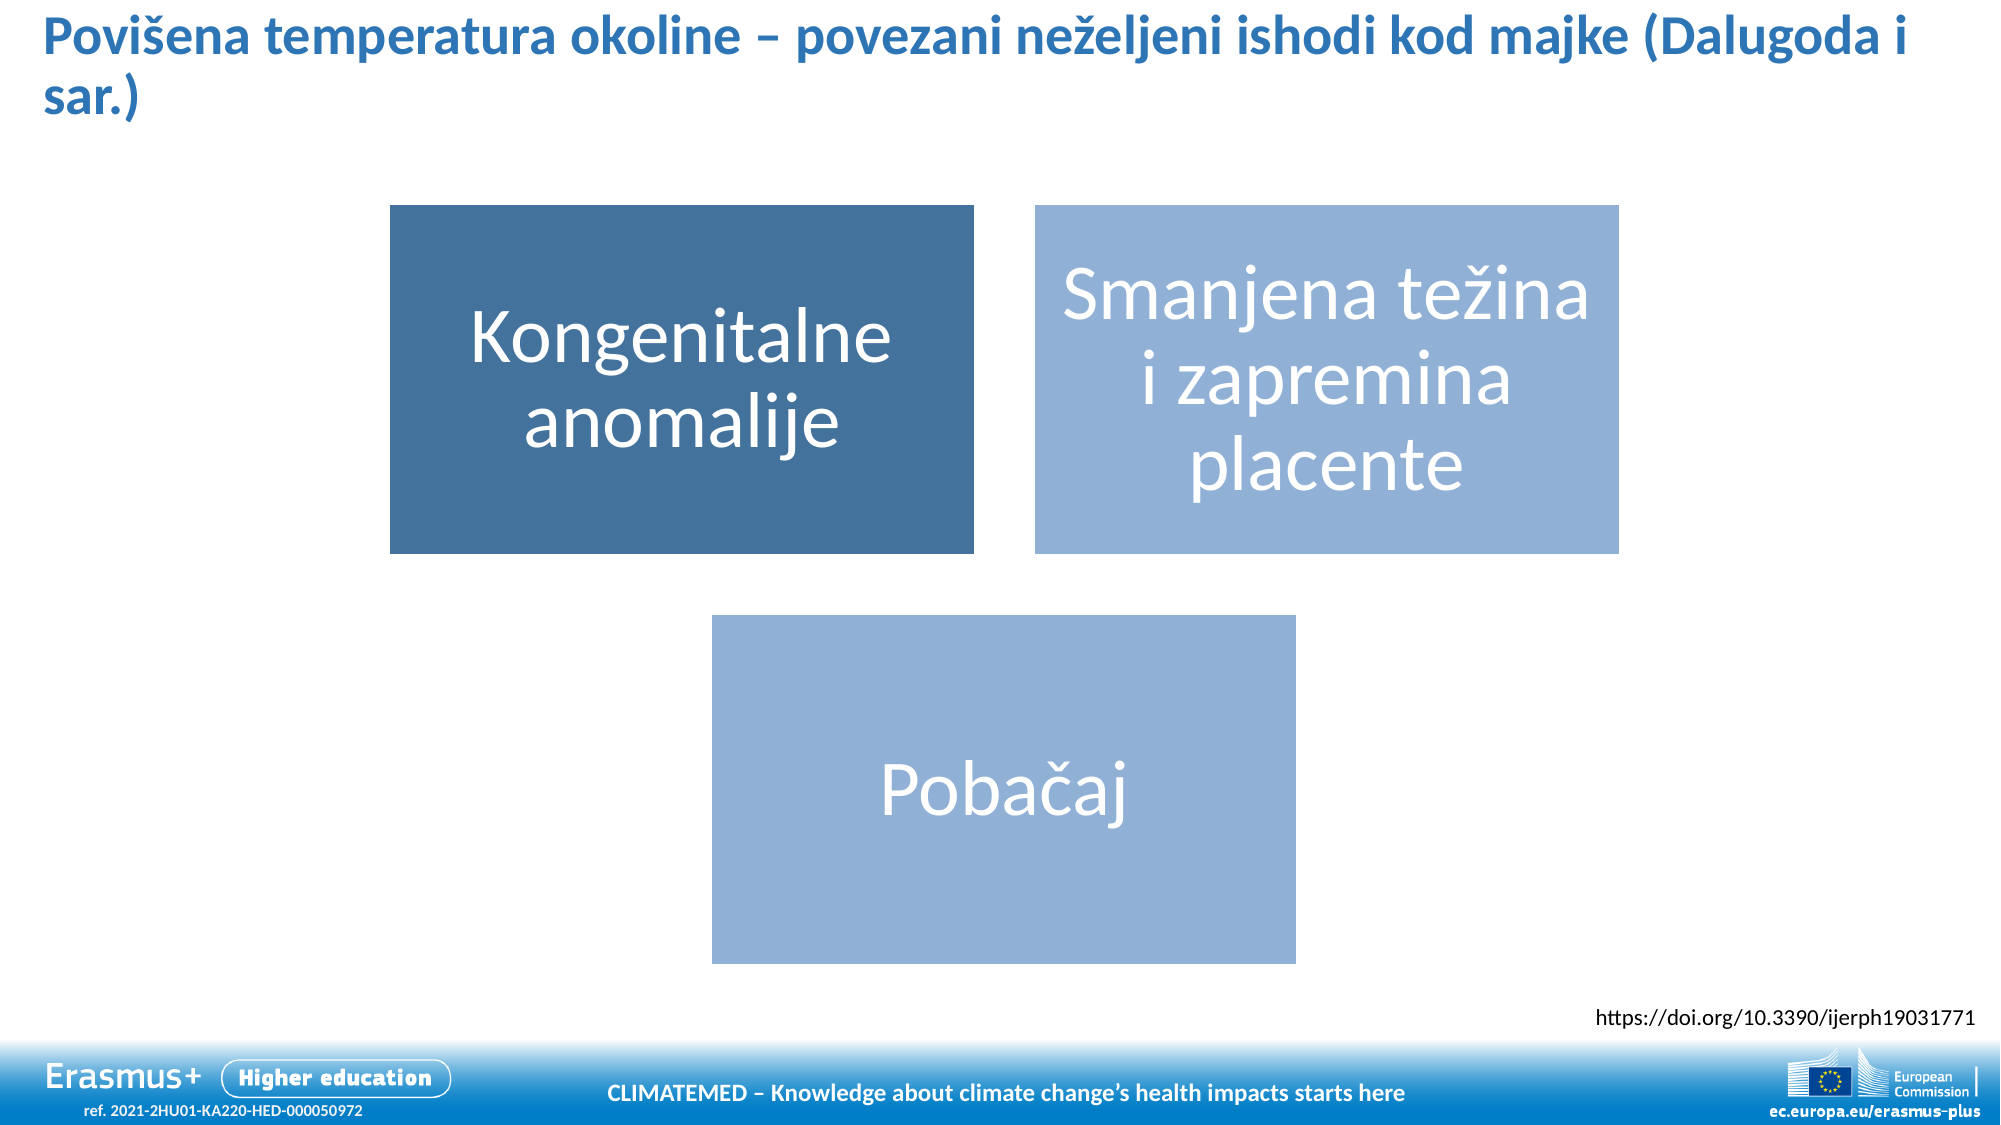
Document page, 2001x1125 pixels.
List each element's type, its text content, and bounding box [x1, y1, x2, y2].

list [145, 203, 1864, 966]
text_box https://doi.org/10.3390/ijerph19031771 [1505, 994, 2000, 1038]
title Povišena temperatura okoline – povezani neželjeni ishodi kod majke (Dalugoda i sar.) [28, 18, 1984, 114]
picture [0, 899, 2000, 1125]
